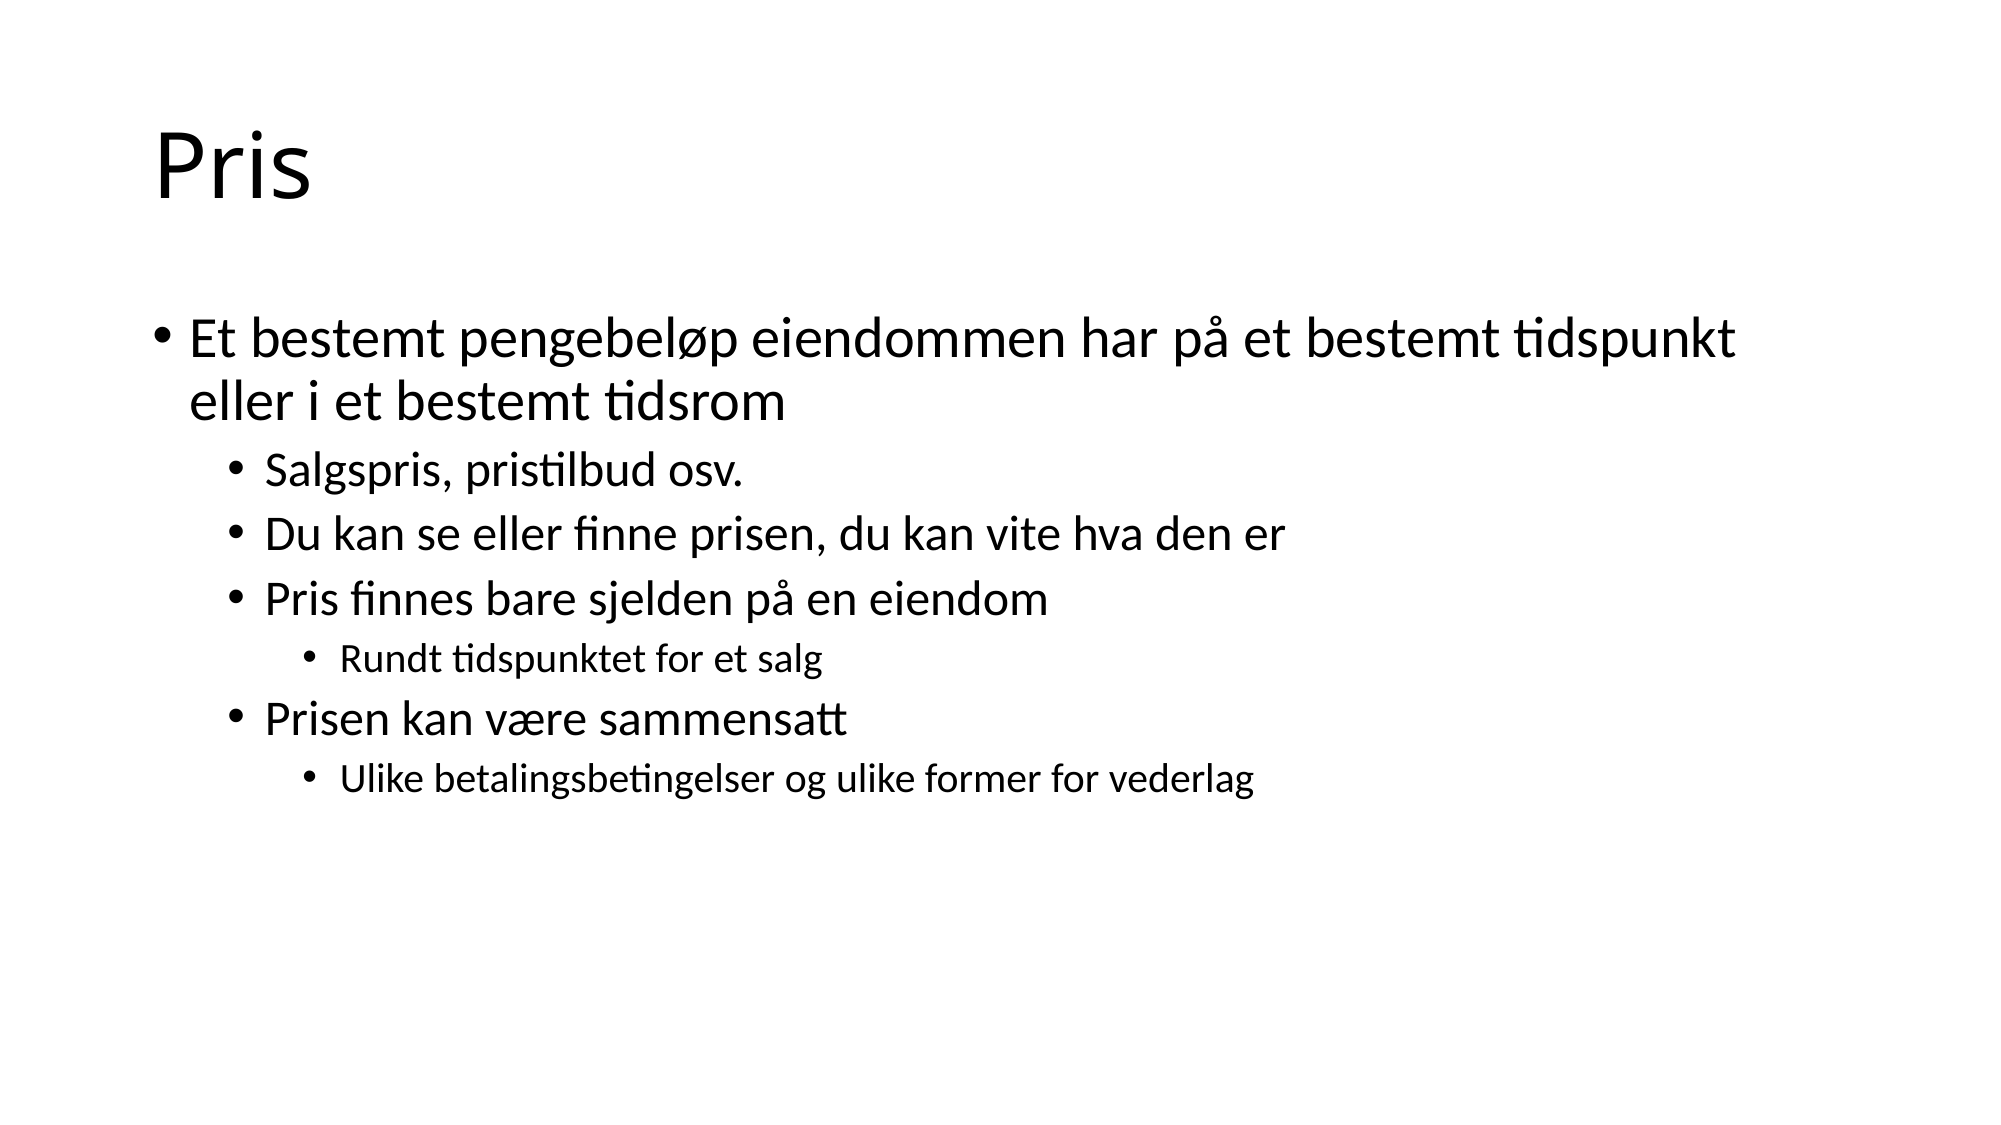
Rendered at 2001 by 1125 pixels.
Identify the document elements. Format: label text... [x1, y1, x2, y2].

title Pris [137, 59, 1863, 278]
list Et bestemt pengebeløp eiendommen har på et bestemt tidspunkt eller i et bestemt tidsrom Salgspris, pristilbud osv. Du kan se eller finne prisen, du kan vite hva den er Pris finnes bare sjelden på en eiendom Rundt tidspunktet for et salg Prisen kan være sammensatt Ulike betalingsbetingelser og ulike former for vederlag [137, 299, 1863, 1014]
